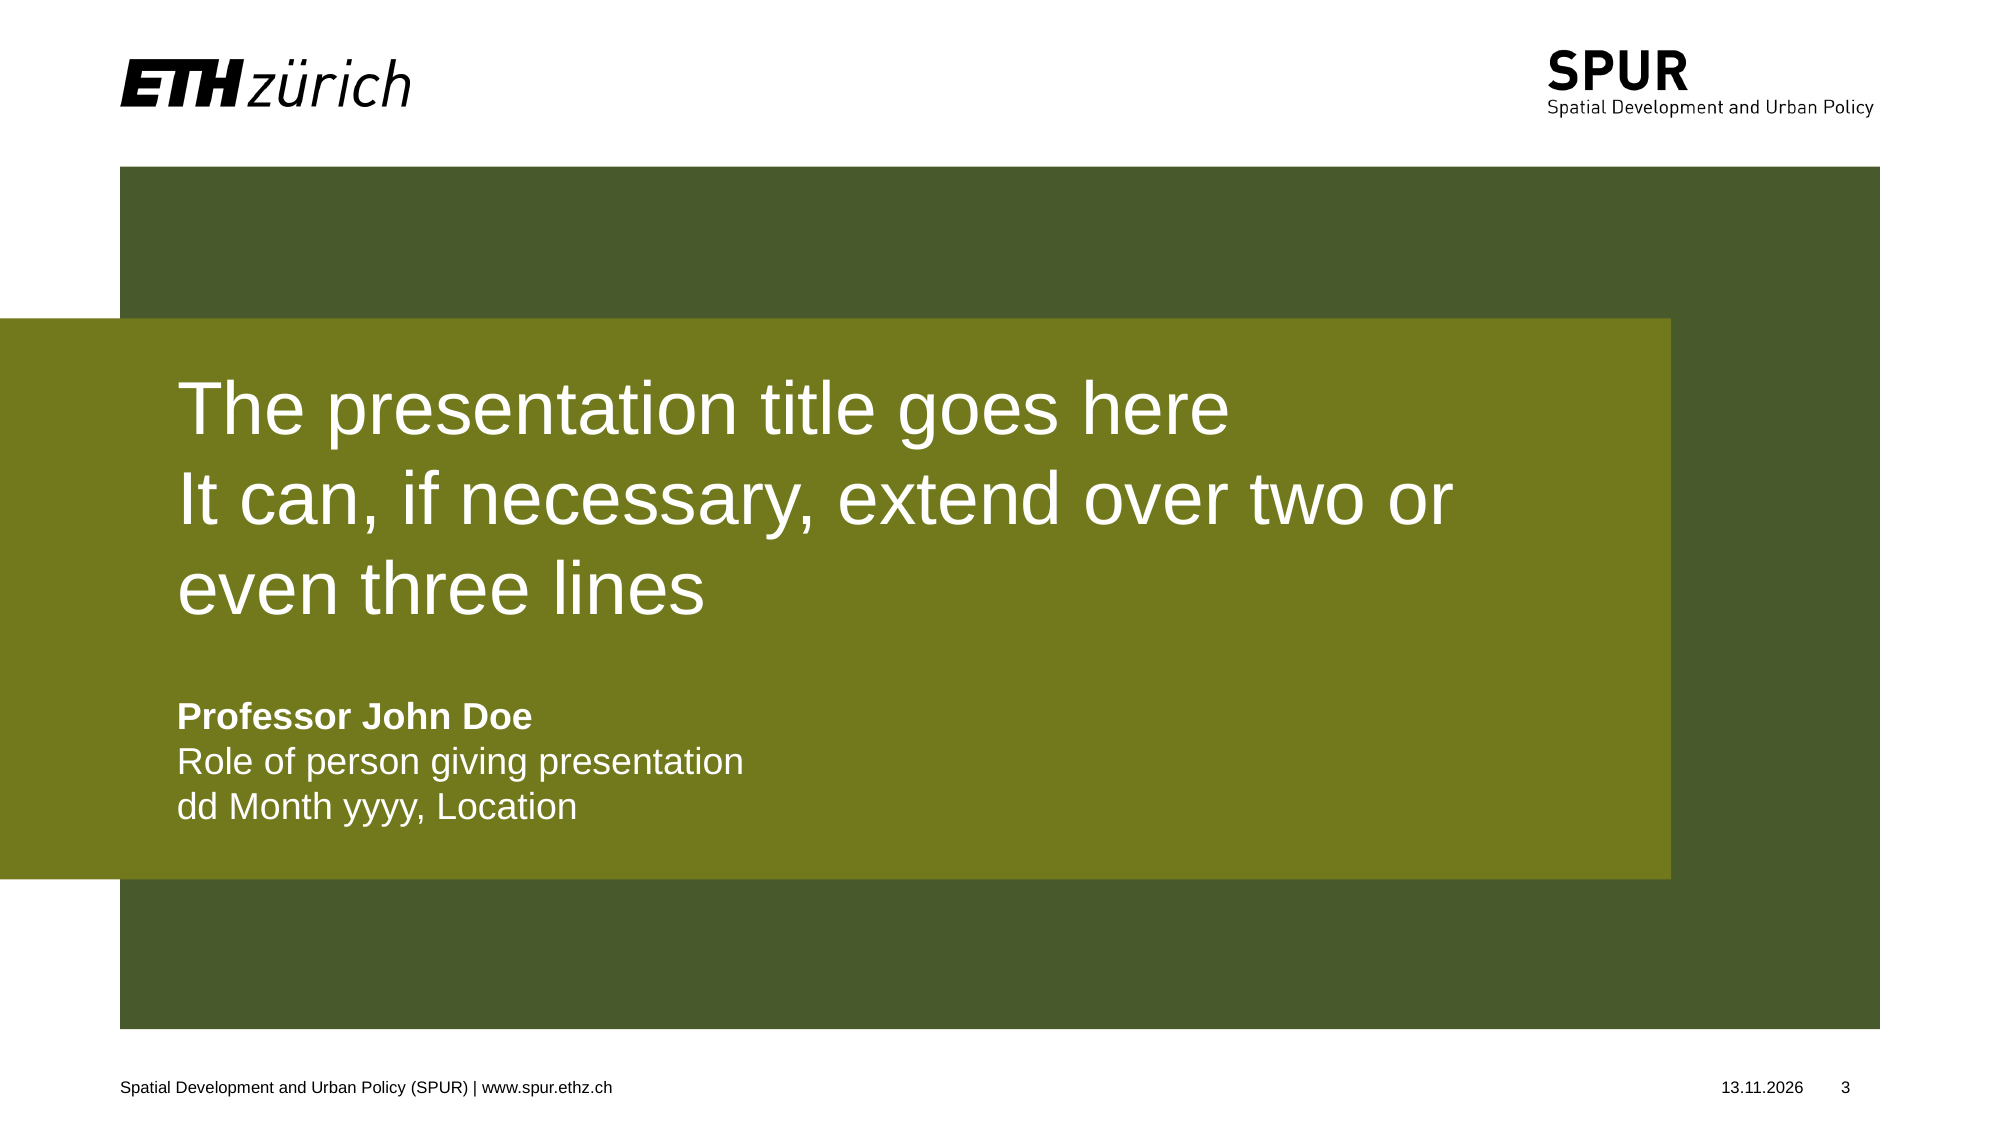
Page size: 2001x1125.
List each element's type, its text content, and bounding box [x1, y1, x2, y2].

list Professor John Doe Role of person giving presentation dd Month yyyy, Location [176, 691, 1595, 858]
title The presentation title goes here It can, if necessary, extend over two or even three lines [0, 318, 1672, 880]
picture [1547, 42, 1880, 118]
picture [120, 59, 410, 107]
